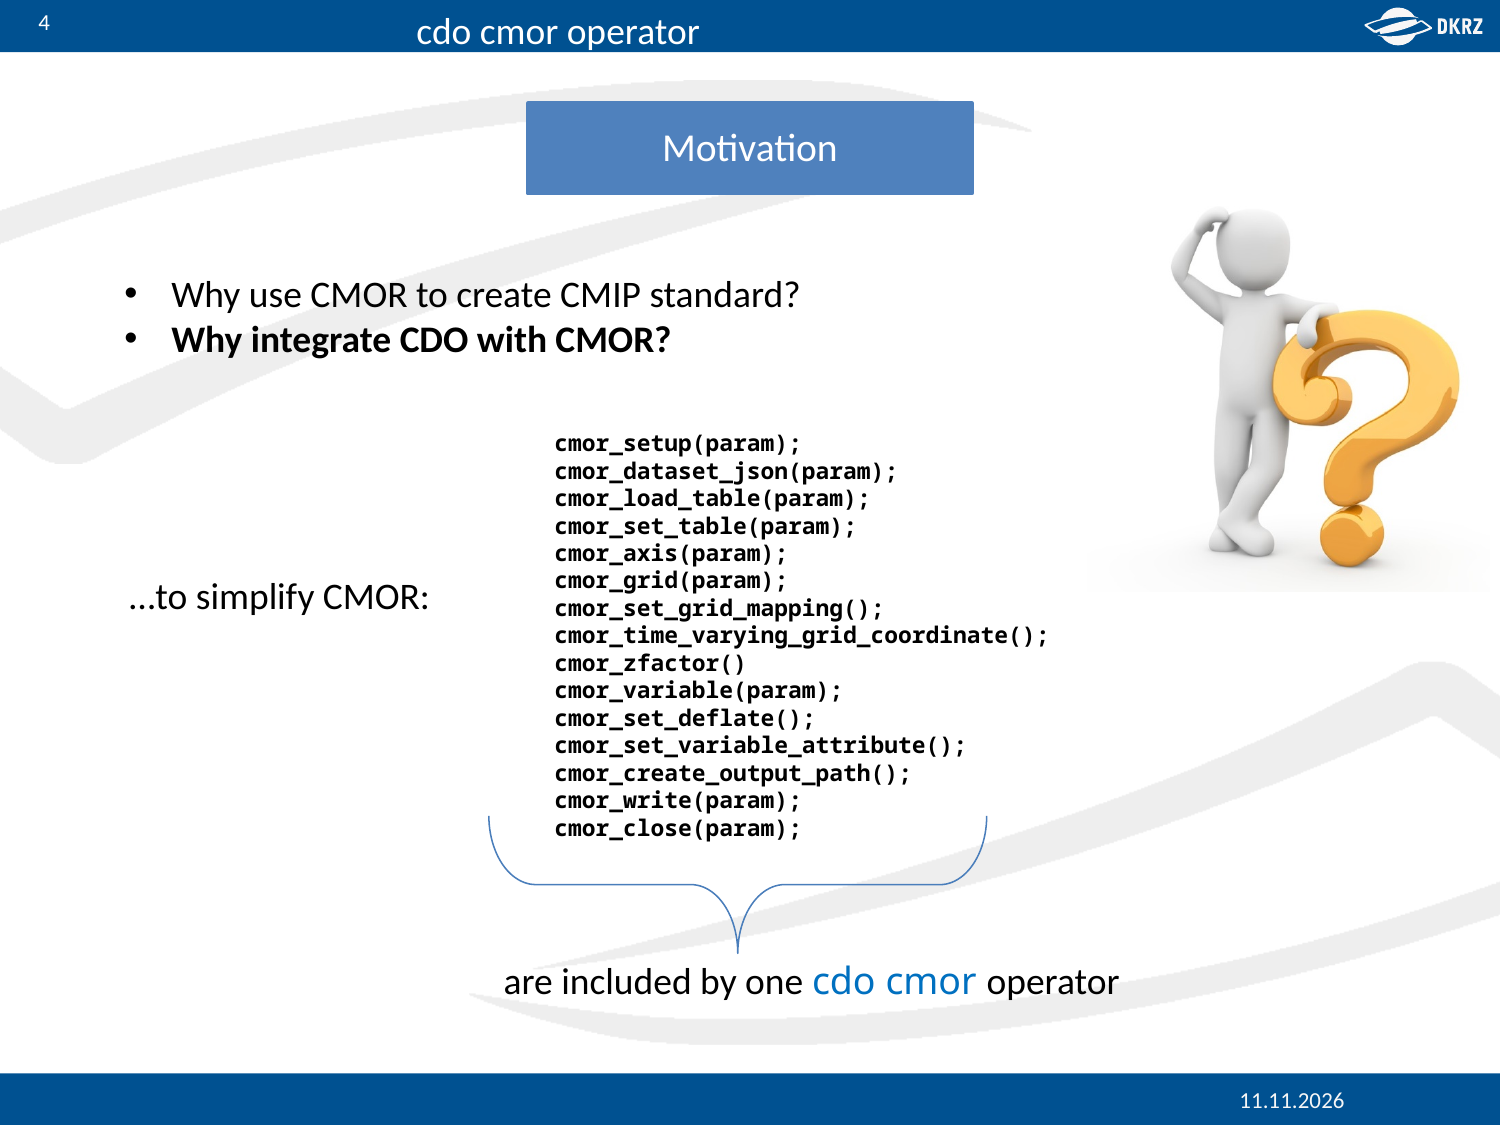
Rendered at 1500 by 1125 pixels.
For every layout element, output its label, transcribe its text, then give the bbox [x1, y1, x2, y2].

picture [470, 662, 1500, 1044]
picture [1086, 189, 1490, 593]
text_box are included by one cdo cmor operator [488, 949, 1164, 1010]
text_box Why use CMOR to create CMIP standard? Why integrate CDO with CMOR? [109, 262, 817, 368]
slide_number 4 [1, 0, 65, 53]
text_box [527, 103, 973, 194]
picture [0, 80, 1032, 464]
text_box …to simplify CMOR: [114, 564, 446, 625]
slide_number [1187, 1072, 1360, 1125]
text_box [488, 815, 988, 949]
text_box cmor_setup(param); cmor_dataset_json(param); cmor_load_table(param); cmor_set_table(param); cmor_axis(param); cmor_grid(param); cmor_set_grid_mapping(); cmor_time_varying_grid_coordinate(); cmor_zfactor() cmor_variable(param); cmor_set_deflate(); cmor_set_variable_attribute(); cmor_create_output_path(); cmor_write(param); cmor_close(param); [539, 421, 1065, 849]
